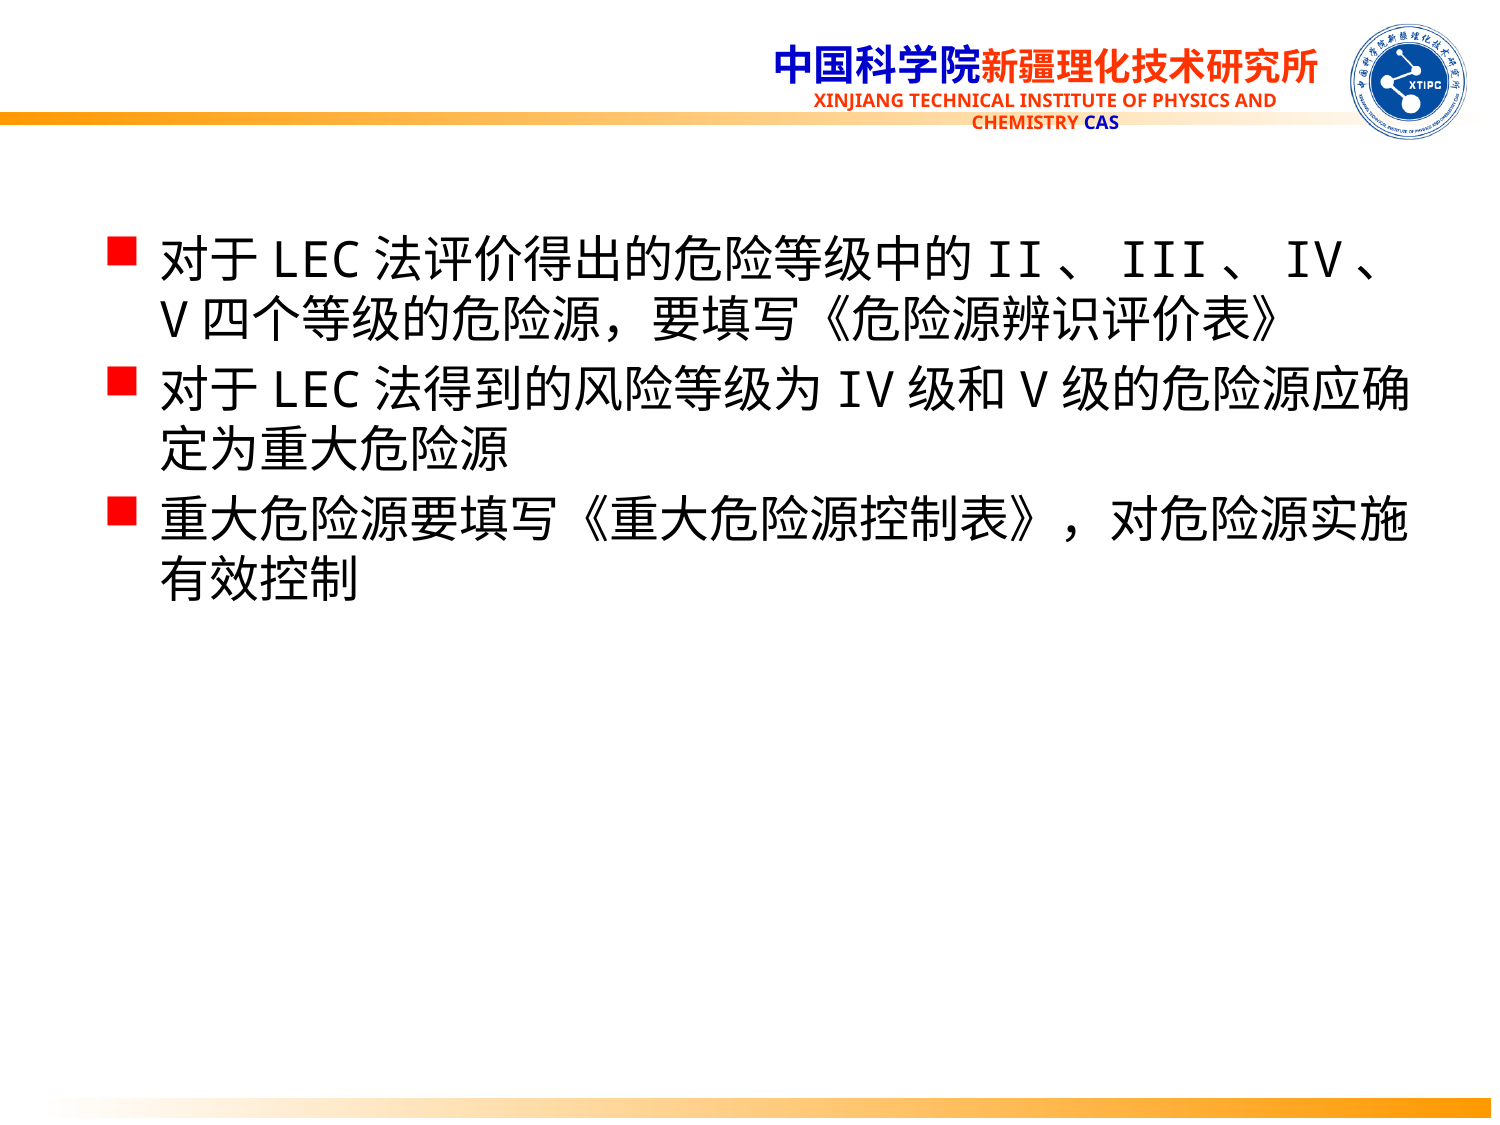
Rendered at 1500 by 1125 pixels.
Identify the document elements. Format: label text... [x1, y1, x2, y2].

picture [1342, 16, 1474, 147]
list 对于LEC法评价得出的危险等级中的II、III、IV、V四个等级的危险源，要填写《危险源辨识评价表》 对于LEC法得到的风险等级为IV级和V级的危险源应确定为重大危险源 重大危险源要填写《重大危险源控制表》，对危险源实施有效控制 [88, 219, 1439, 963]
